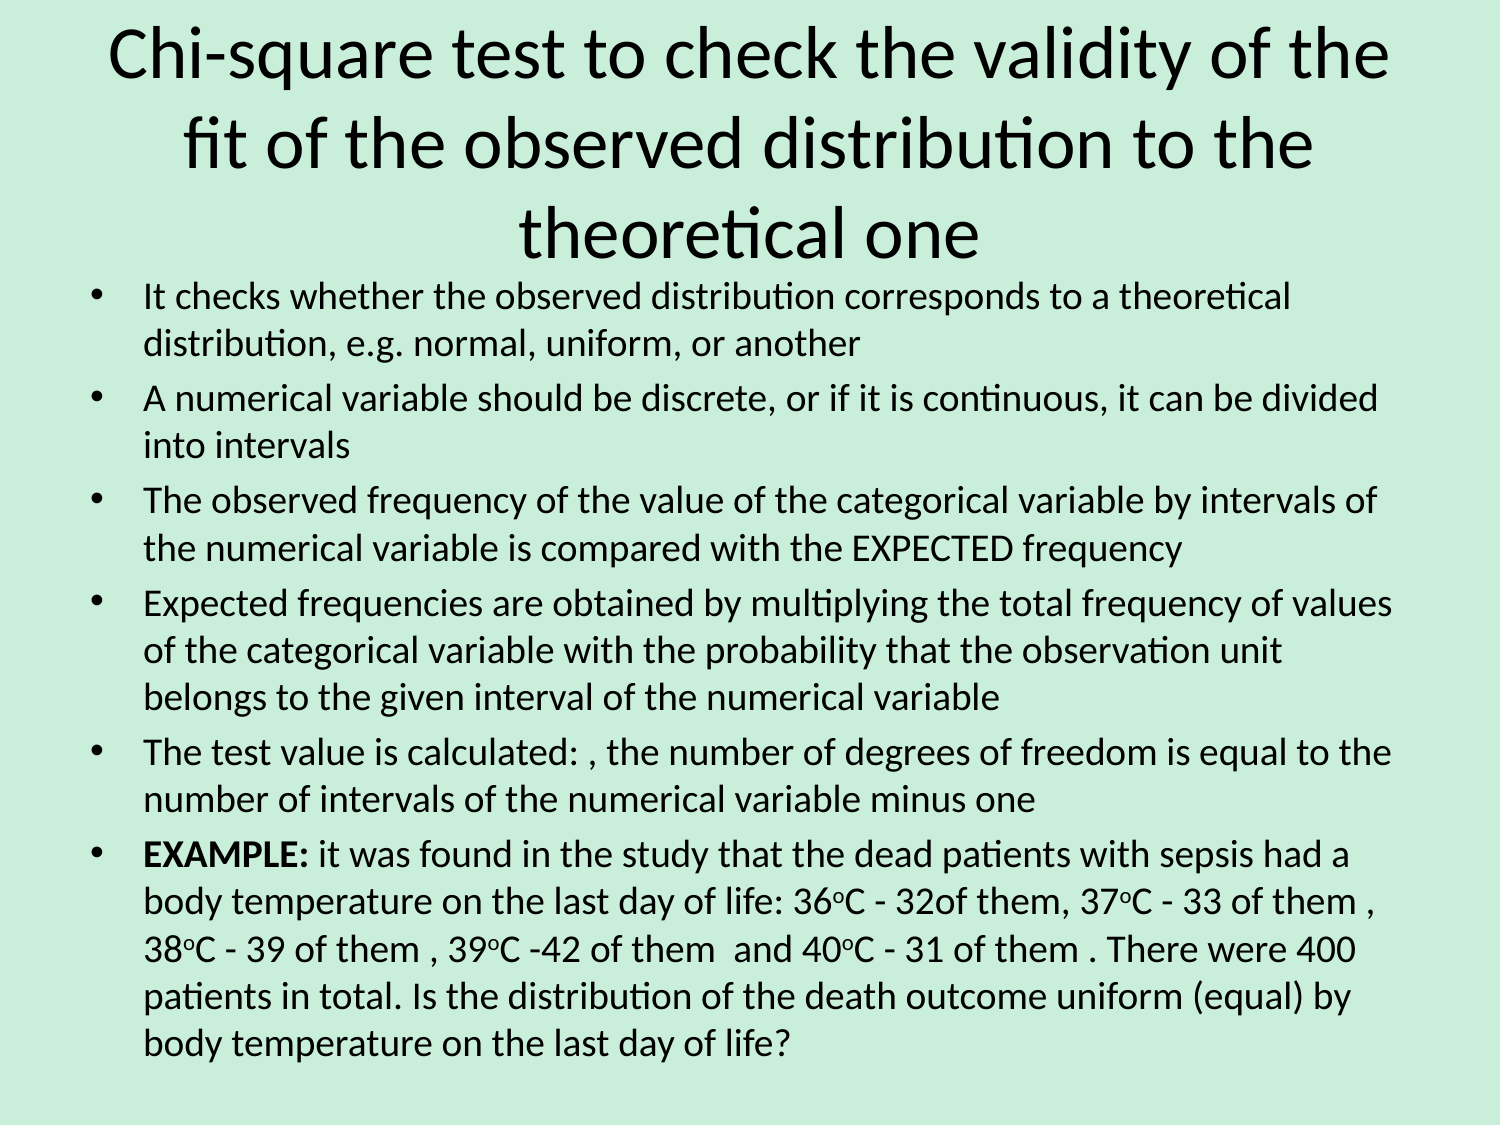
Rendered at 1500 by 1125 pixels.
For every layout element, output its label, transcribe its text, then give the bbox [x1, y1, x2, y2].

title Chi-square test to check the validity of the fit of the observed distribution to the theoretical one [75, 45, 1425, 233]
